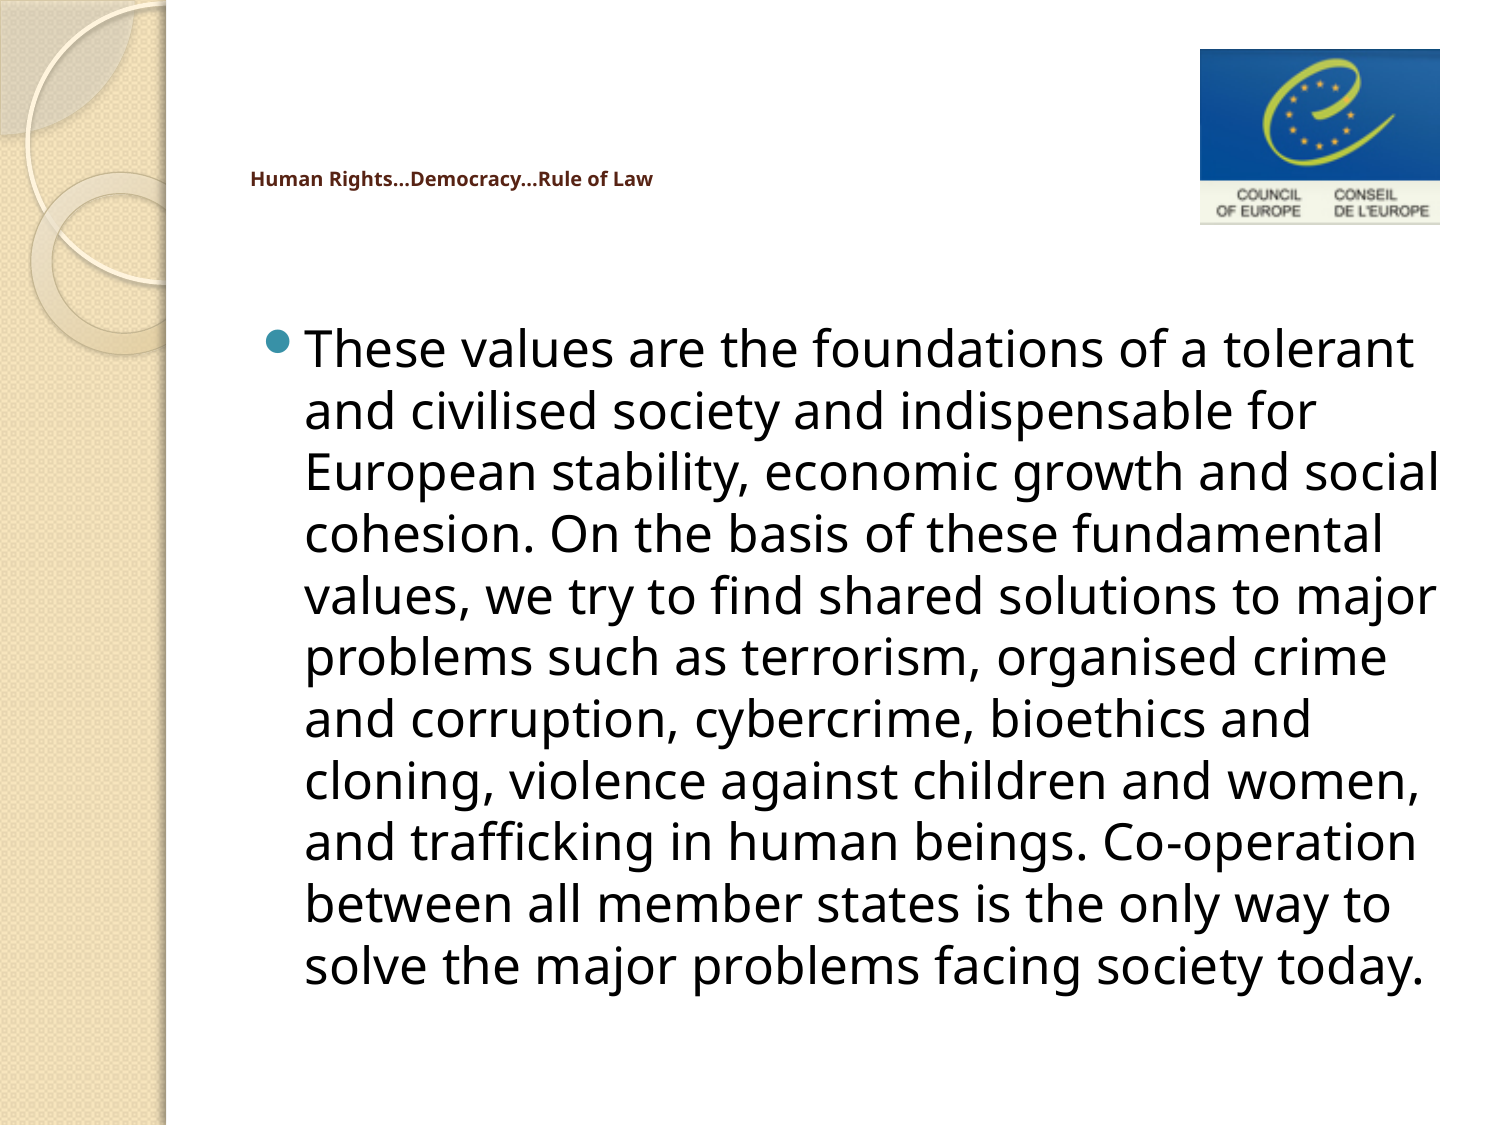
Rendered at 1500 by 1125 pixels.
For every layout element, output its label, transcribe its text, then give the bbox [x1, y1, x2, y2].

list These values are the foundations of a tolerant and civilised society and indispensable for European stability, economic growth and social cohesion. On the basis of these fundamental values, we try to find shared solutions to major problems such as terrorism, organised crime and corruption, cybercrime, bioethics and cloning, violence against children and women, and trafficking in human beings. Co-operation between all member states is the only way to solve the major problems facing society today. [235, 237, 1466, 1025]
title Human Rights...Democracy...Rule of Law [235, 45, 1466, 233]
picture [1199, 49, 1440, 226]
